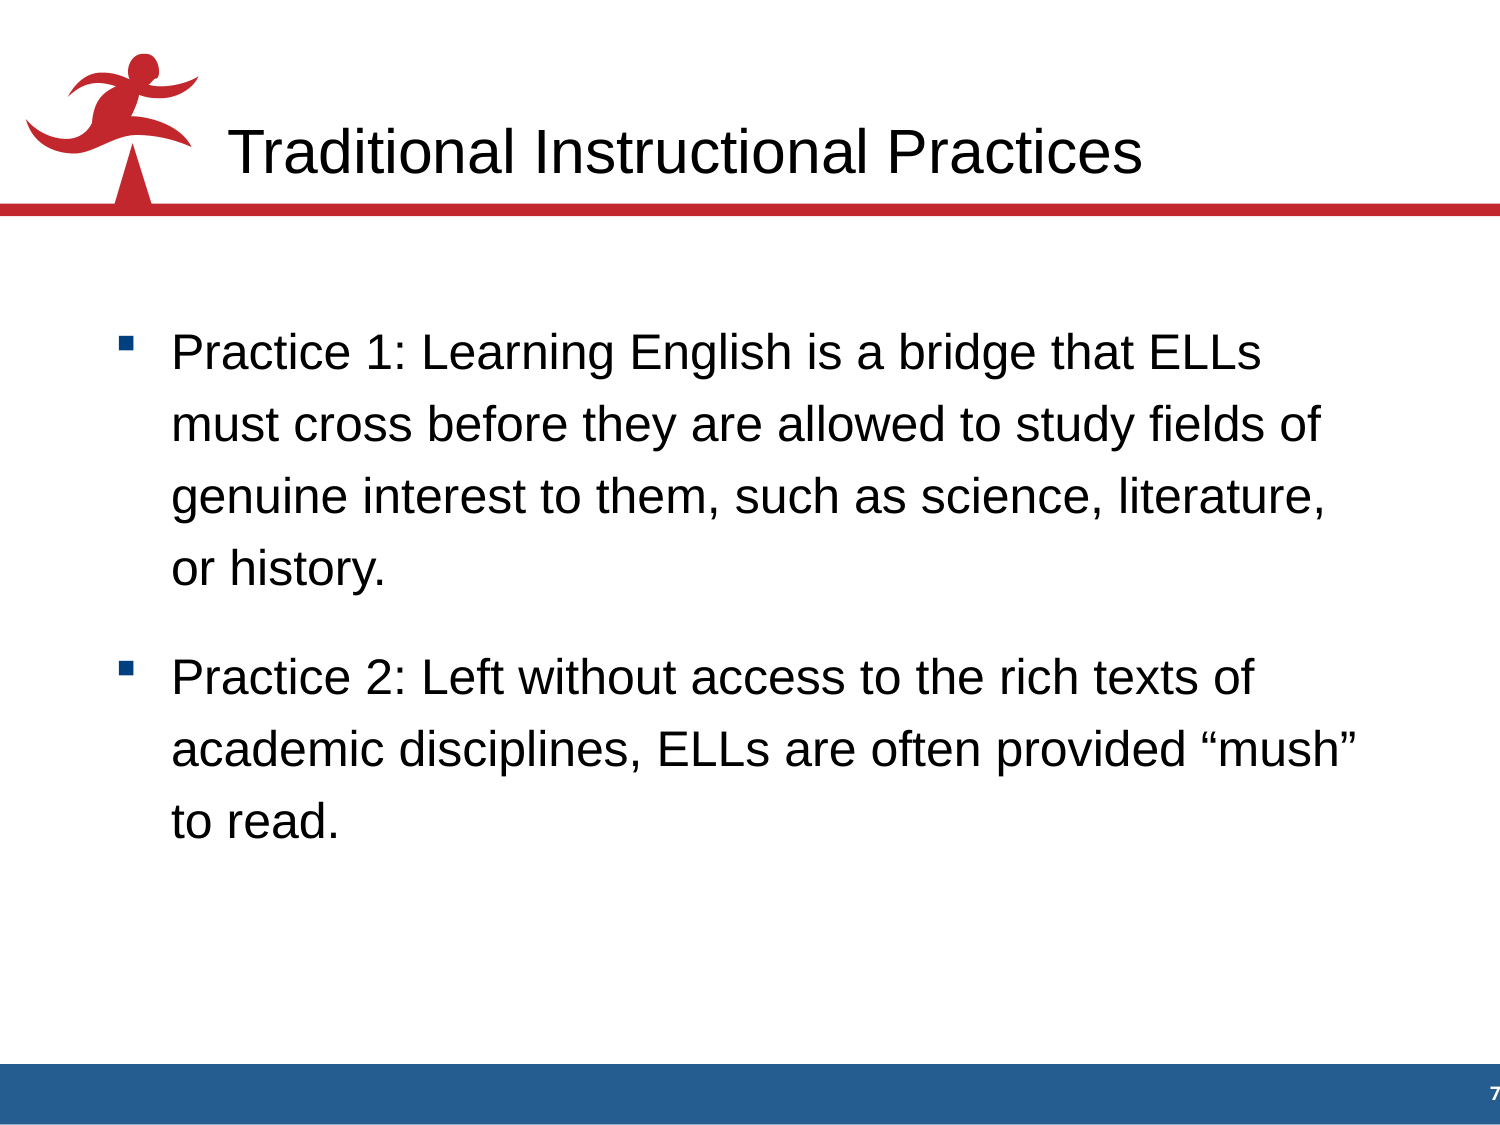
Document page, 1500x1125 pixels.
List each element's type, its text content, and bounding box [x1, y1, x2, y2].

title Traditional Instructional Practices [212, 112, 1375, 263]
list Practice 1: Learning English is a bridge that ELLs must cross before they are allowed to study fields of genuine interest to them, such as science, literature, or history. Practice 2: Left without access to the rich texts of academic disciplines, ELLs are often provided “mush” to read. [99, 299, 1400, 949]
picture [0, 0, 1500, 1125]
